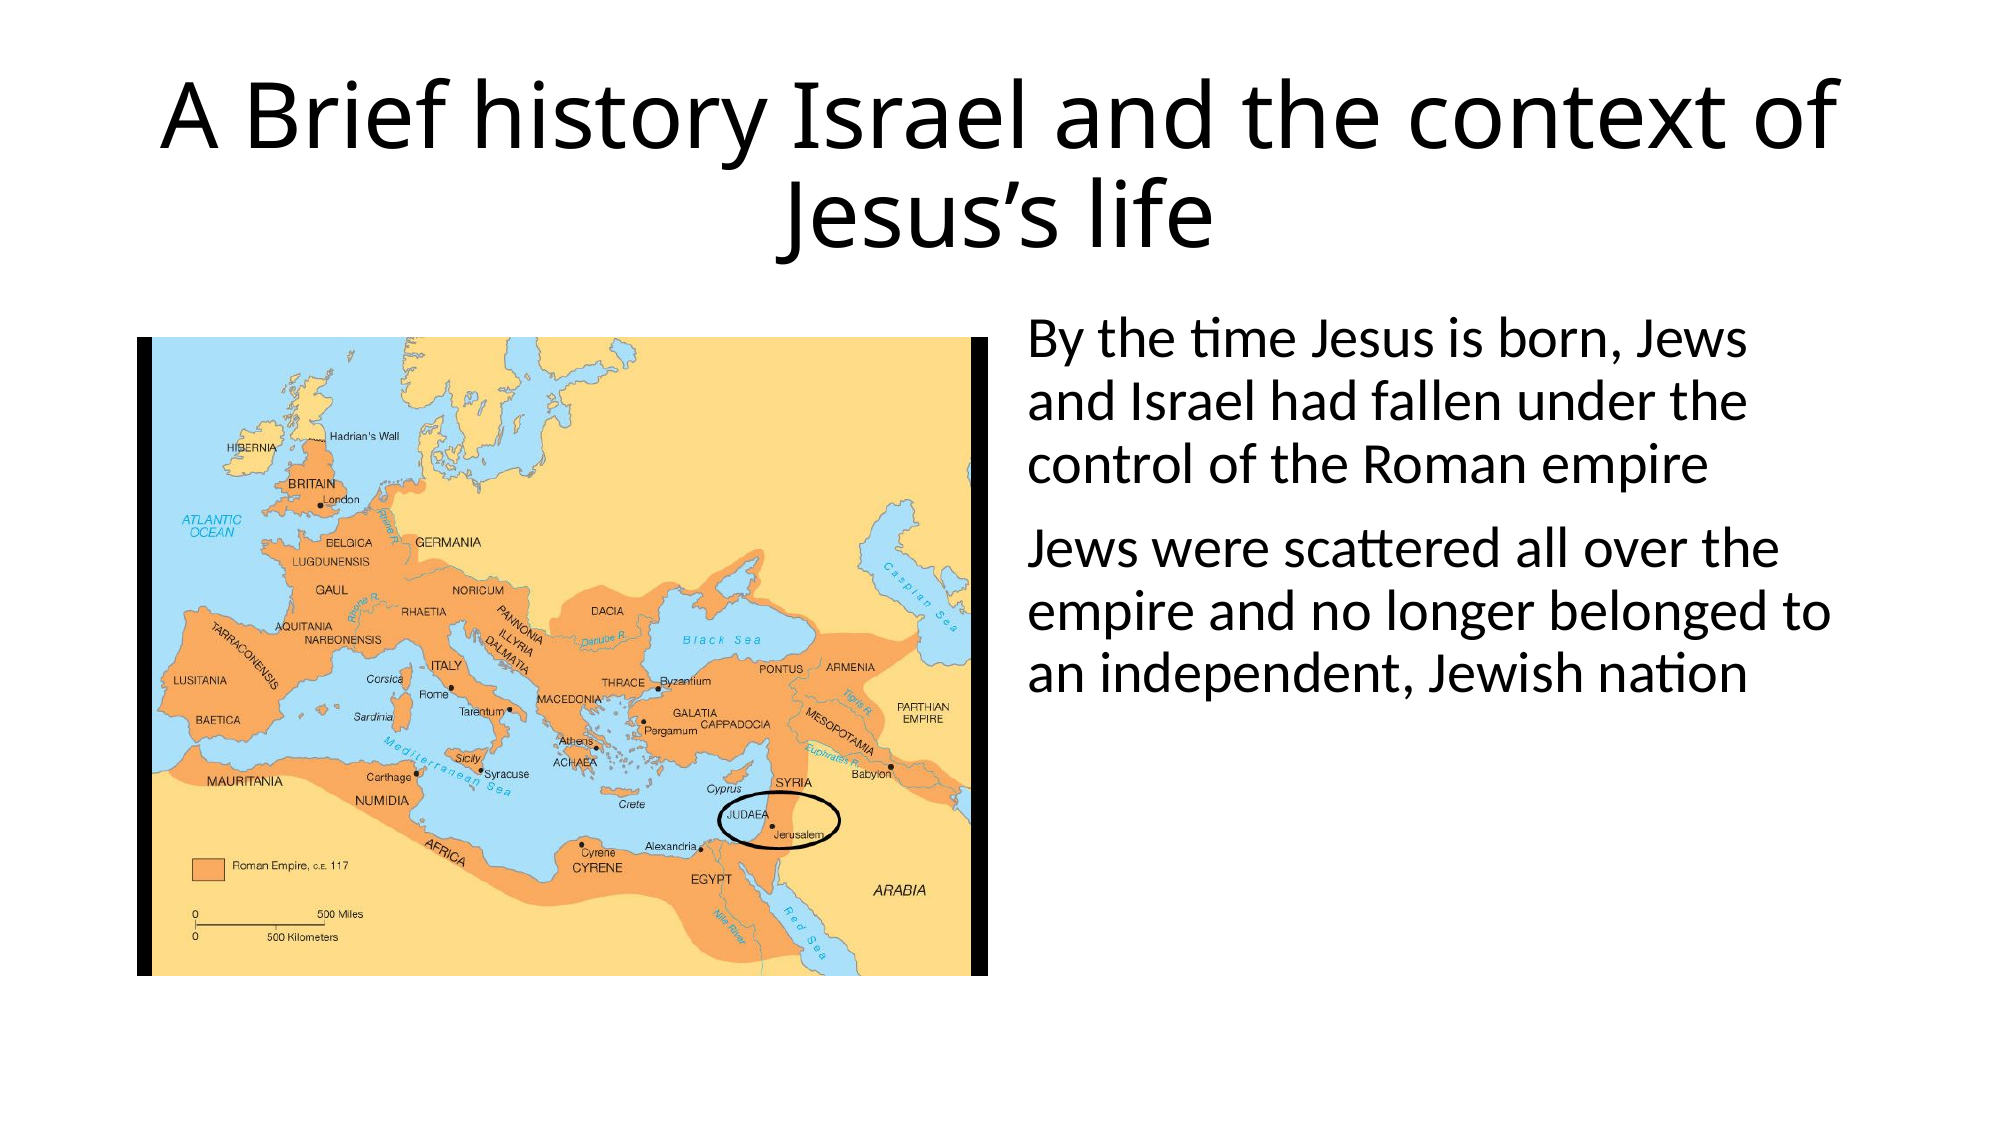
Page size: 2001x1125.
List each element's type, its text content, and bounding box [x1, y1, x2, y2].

list By the time Jesus is born, Jews and Israel had fallen under the control of the Roman empire Jews were scattered all over the empire and no longer belonged to an independent, Jewish nation [1012, 299, 1863, 1014]
title A Brief history Israel and the context of Jesus’s life [137, 59, 1863, 278]
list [137, 337, 988, 976]
